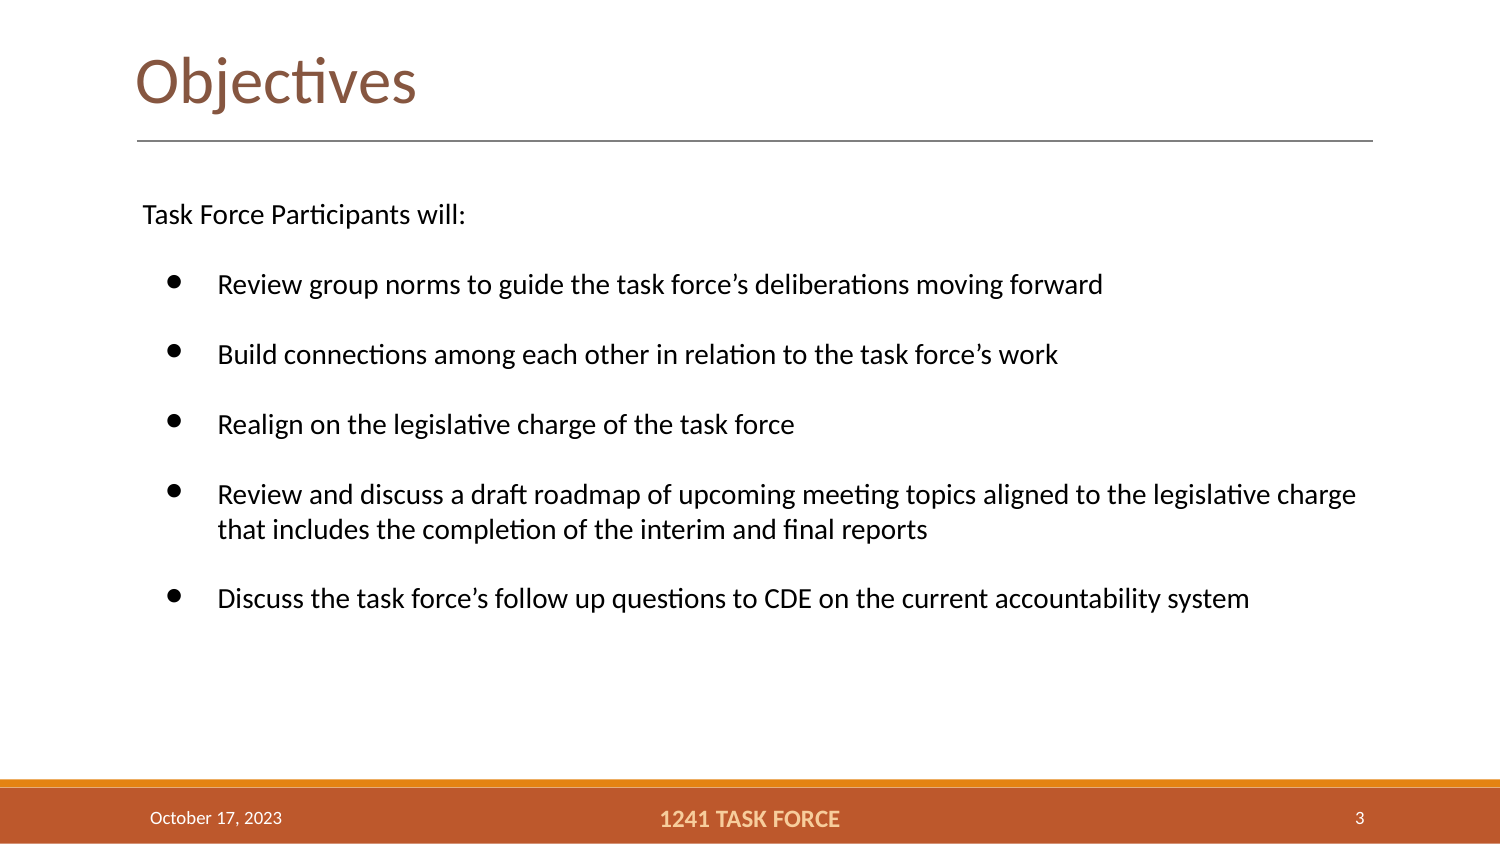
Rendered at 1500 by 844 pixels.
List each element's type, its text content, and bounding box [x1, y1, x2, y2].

text_box Task Force Participants will: Review group norms to guide the task force’s deliberations moving forward Build connections among each other in relation to the task force’s work Realign on the legislative charge of the task force Review and discuss a draft roadmap of upcoming meeting topics aligned to the legislative charge that includes the completion of the interim and final reports Discuss the task force’s follow up questions to CDE on the current accountability system [127, 180, 1373, 630]
title Objectives [135, 35, 1373, 131]
footer 1241 TASK FORCE [453, 794, 1047, 840]
slide_number 3 [1218, 794, 1380, 840]
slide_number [135, 794, 440, 840]
